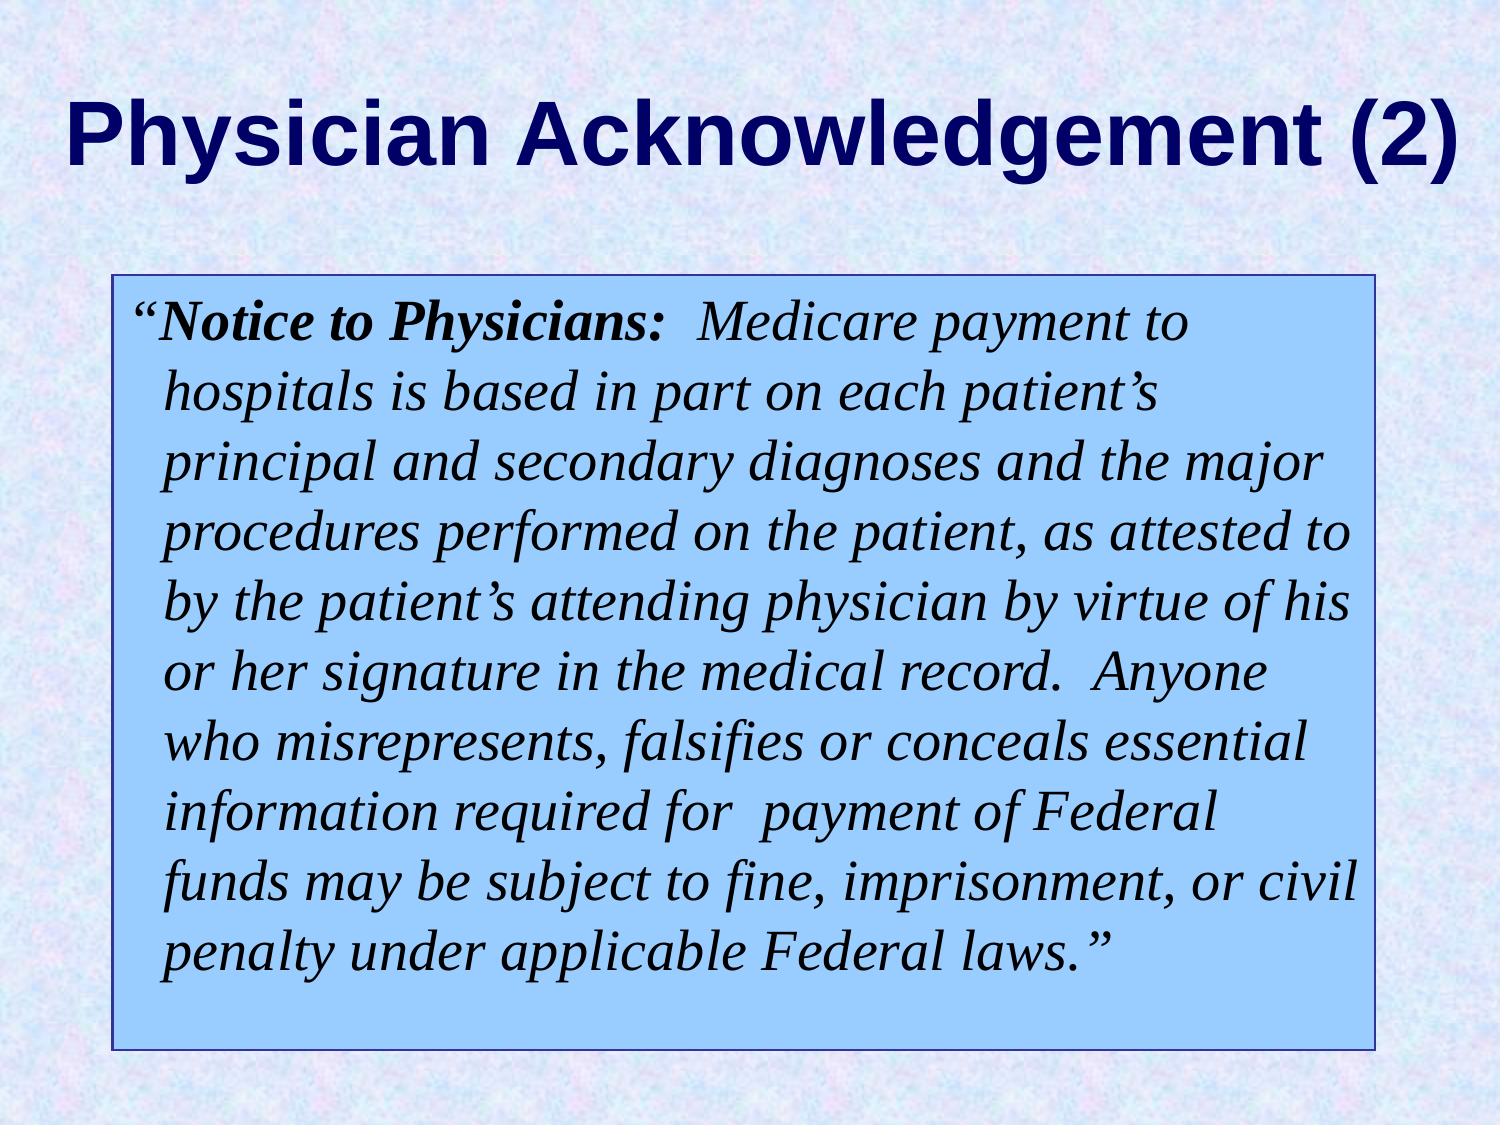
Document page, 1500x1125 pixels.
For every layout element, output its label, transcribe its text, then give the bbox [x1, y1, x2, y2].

title Physician Acknowledgement (2) [50, 37, 1500, 238]
list “Notice to Physicians: Medicare payment to hospitals is based in part on each patient’s principal and secondary diagnoses and the major procedures performed on the patient, as attested to by the patient’s attending physician by virtue of his or her signature in the medical record. Anyone who misrepresents, falsifies or conceals essential information required for payment of Federal funds may be subject to fine, imprisonment, or civil penalty under applicable Federal laws.” [112, 275, 1375, 1050]
